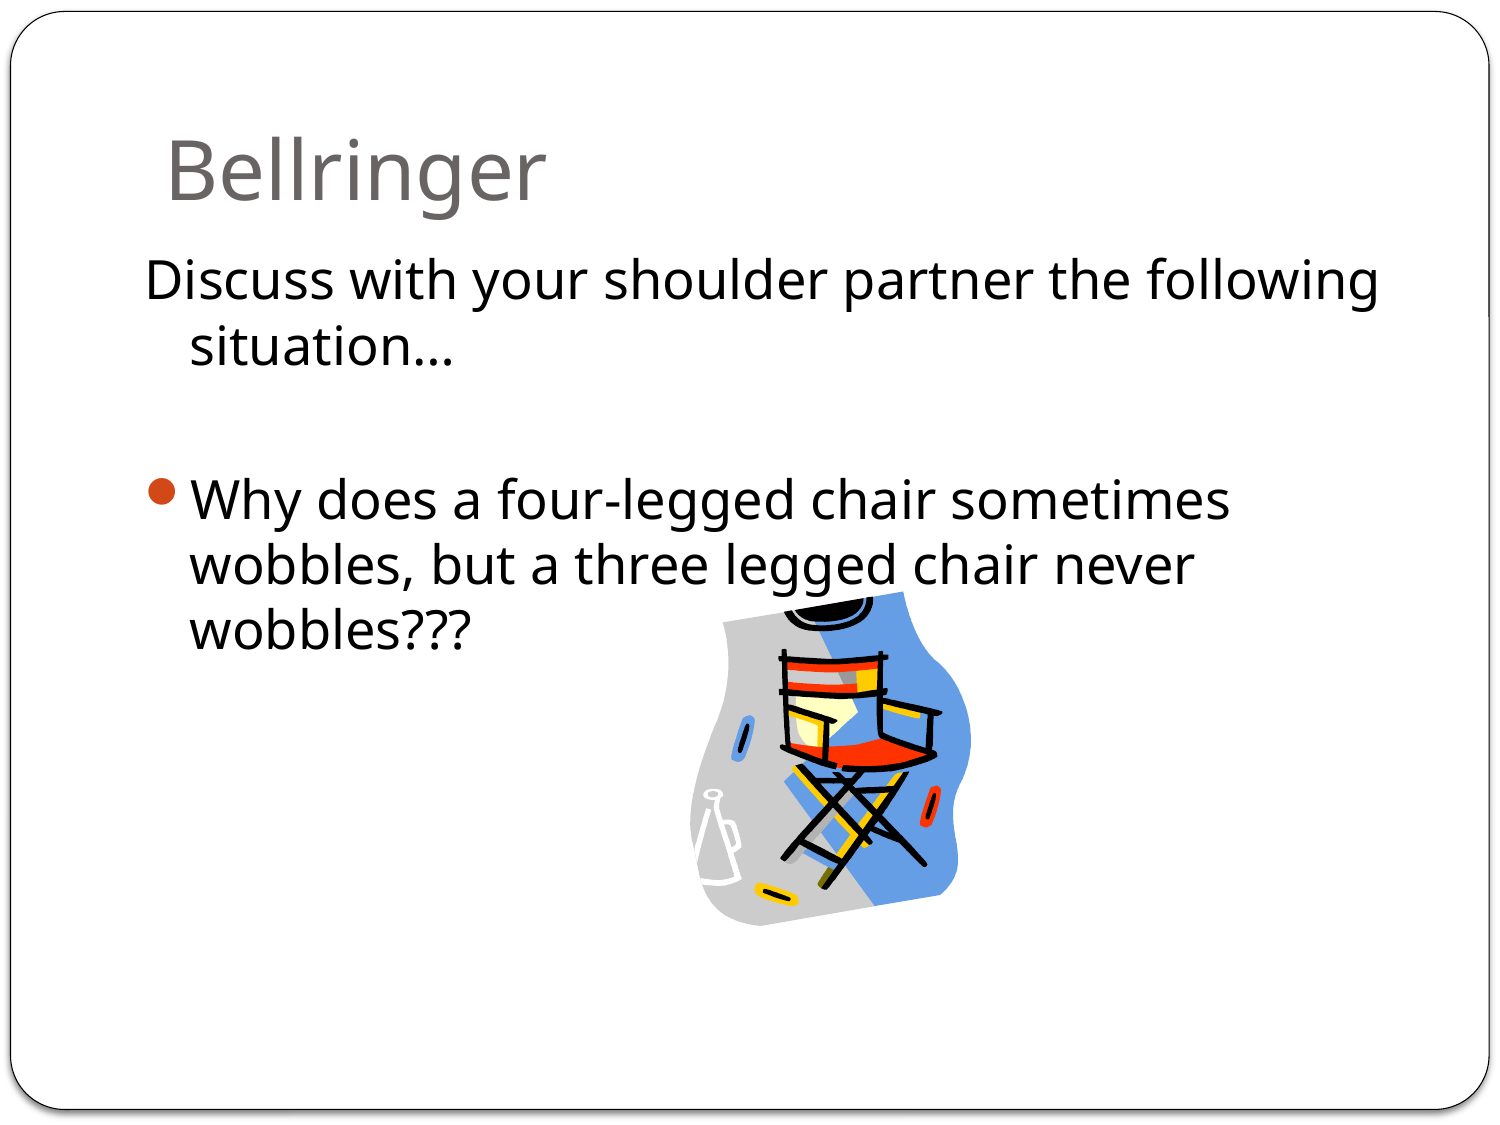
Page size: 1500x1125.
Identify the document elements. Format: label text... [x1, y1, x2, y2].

title Bellringer [150, 45, 1425, 233]
picture [687, 587, 976, 932]
list Discuss with your shoulder partner the following situation… Why does a four-legged chair sometimes wobbles, but a three legged chair never wobbles??? [129, 238, 1405, 989]
